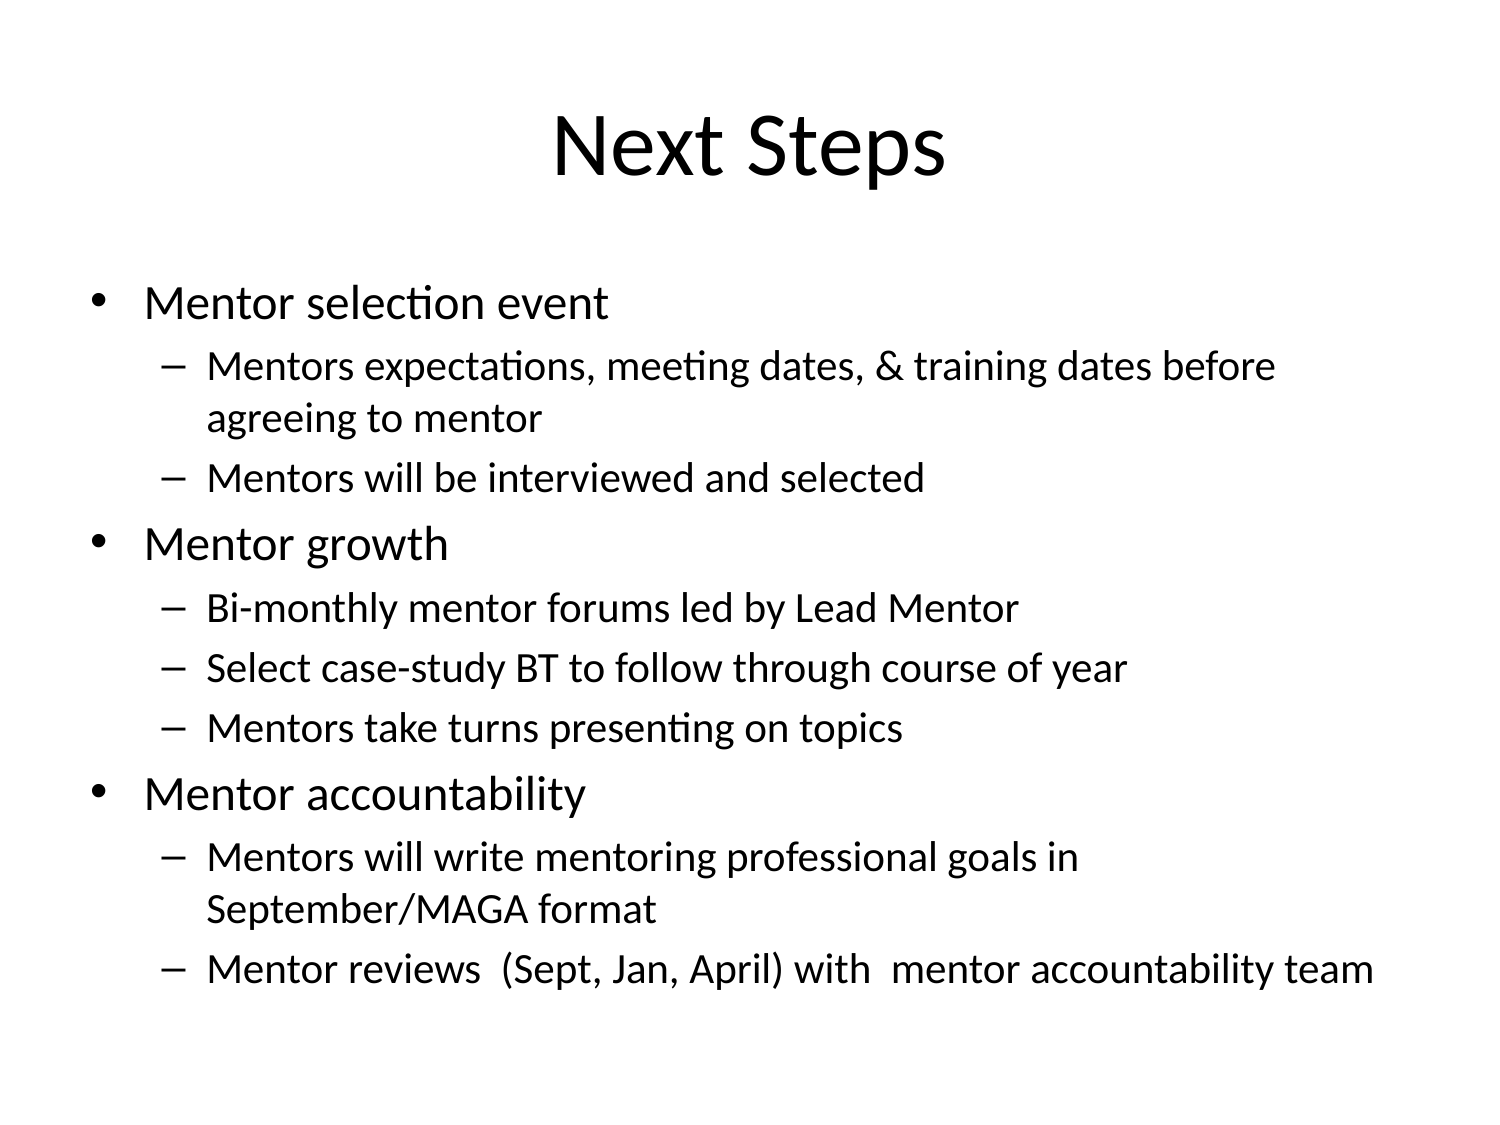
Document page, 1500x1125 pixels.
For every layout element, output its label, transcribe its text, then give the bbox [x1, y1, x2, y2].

title Next Steps [75, 45, 1425, 233]
list Mentor selection event Mentors expectations, meeting dates, & training dates before agreeing to mentor Mentors will be interviewed and selected Mentor growth Bi-monthly mentor forums led by Lead Mentor Select case-study BT to follow through course of year Mentors take turns presenting on topics Mentor accountability Mentors will write mentoring professional goals in September/MAGA format Mentor reviews (Sept, Jan, April) with mentor accountability team [75, 262, 1425, 1005]
